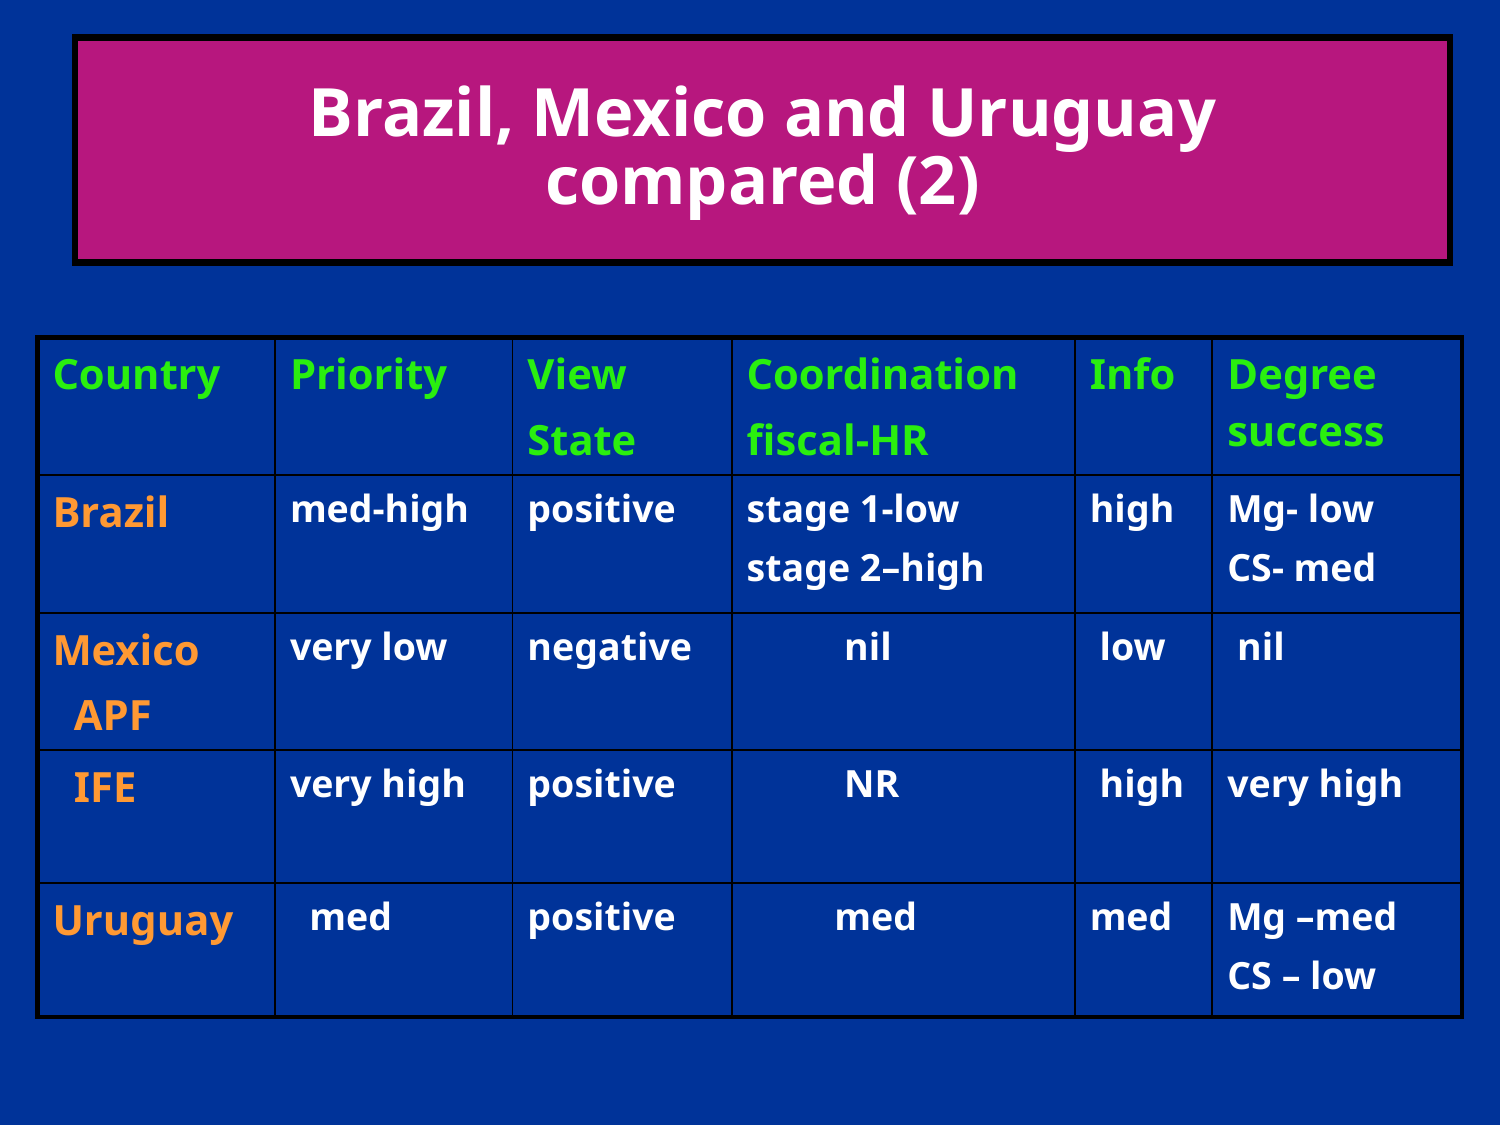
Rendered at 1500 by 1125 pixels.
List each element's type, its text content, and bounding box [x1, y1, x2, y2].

table_cell very low [276, 614, 512, 749]
table_header Degree success [1213, 340, 1460, 474]
table_cell IFE [40, 751, 274, 882]
table_cell positive [513, 884, 731, 1015]
table_header Coordination fiscal-HR [733, 340, 1074, 474]
table_header View State [513, 340, 731, 474]
table_cell positive [513, 476, 731, 612]
table_cell Mexico APF [40, 614, 274, 749]
table_cell very high [1213, 751, 1460, 882]
table_cell med [1076, 884, 1211, 1015]
table_cell Uruguay [40, 884, 274, 1015]
table_cell nil [1213, 614, 1460, 749]
table_cell Mg –med CS – low [1213, 884, 1460, 1015]
table_header Country [40, 340, 274, 474]
table_cell med [276, 884, 512, 1015]
table_cell med-high [276, 476, 512, 612]
table_cell high [1076, 751, 1211, 882]
table_cell nil [733, 614, 1074, 749]
table_cell very high [276, 751, 512, 882]
table_cell stage 1-low stage 2–high [733, 476, 1074, 612]
table_cell high [1076, 476, 1211, 612]
table_cell Mg- low CS- med [1213, 476, 1460, 612]
table_cell low [1076, 614, 1211, 749]
table_header Info [1076, 340, 1211, 474]
table_cell Brazil [40, 476, 274, 612]
table_cell NR [733, 751, 1074, 882]
table_cell positive [513, 751, 731, 882]
table_cell negative [513, 614, 731, 749]
table_cell med [733, 884, 1074, 1015]
table_header Priority [276, 340, 512, 474]
text_box Brazil, Mexico and Uruguay compared (2) [75, 37, 1450, 263]
